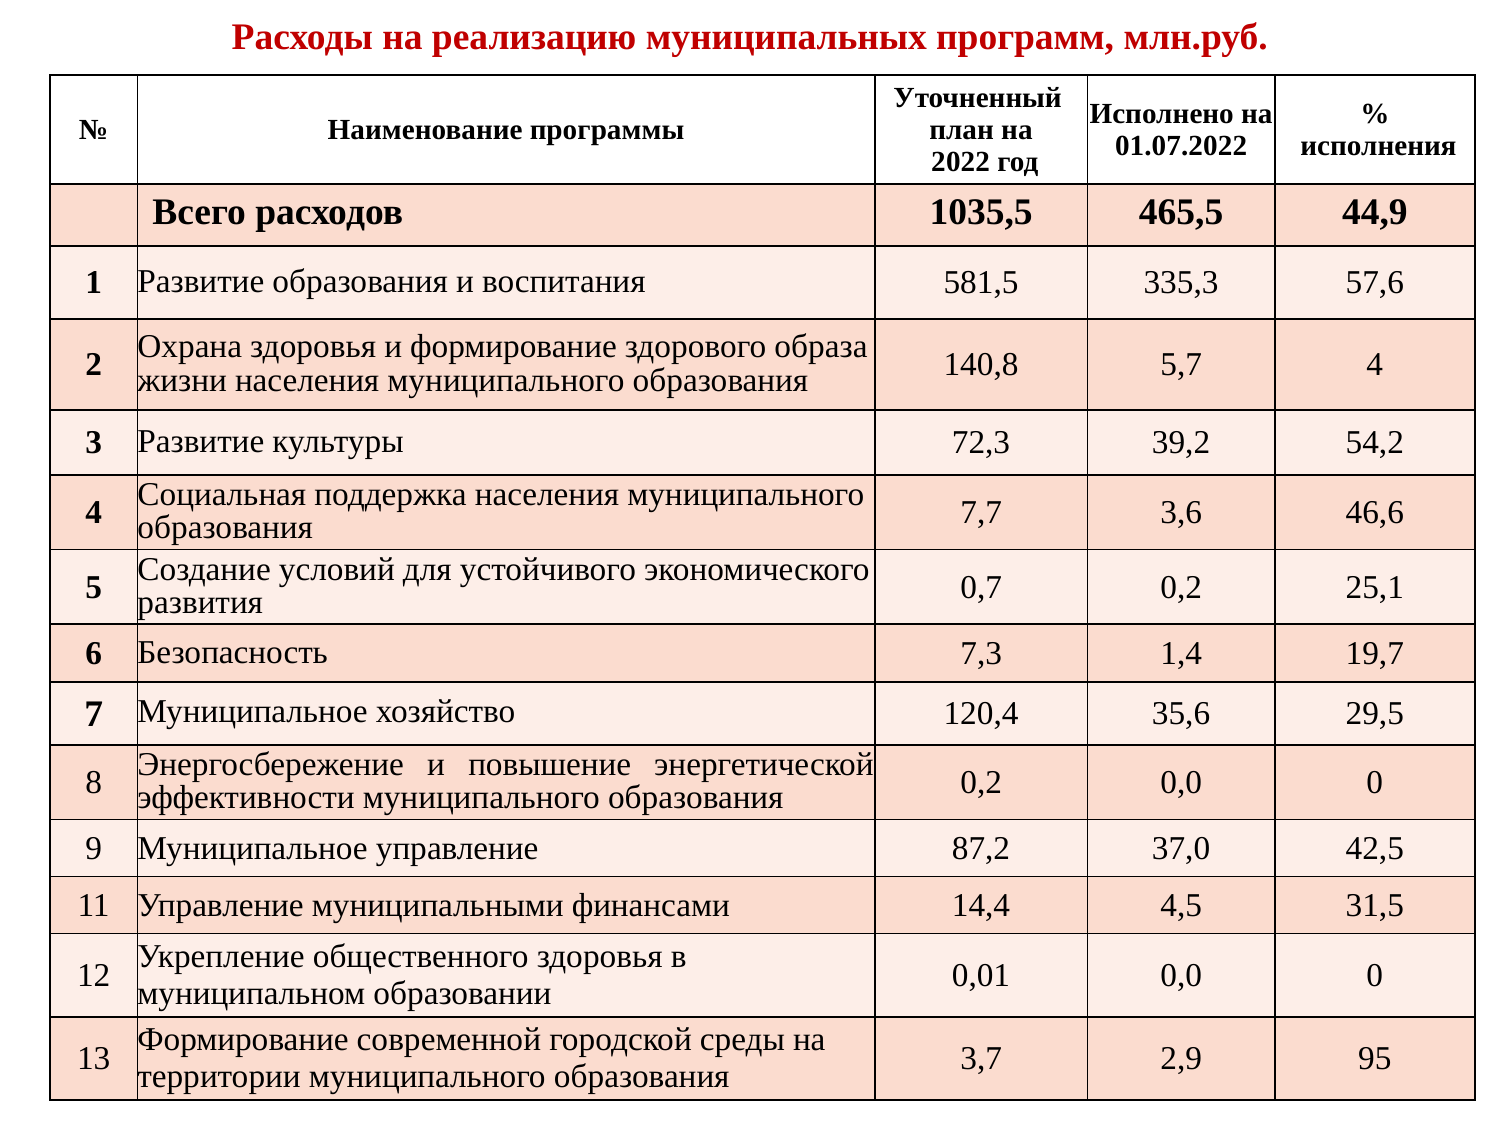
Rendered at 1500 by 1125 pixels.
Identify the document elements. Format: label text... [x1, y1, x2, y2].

table_cell 7,3 [876, 625, 1087, 681]
table_cell 4,5 [1088, 877, 1274, 933]
table_cell 6 [51, 625, 137, 681]
table_cell Создание условий для устойчивого экономического развития [138, 550, 874, 623]
table_cell 120,4 [876, 683, 1087, 744]
table_cell Укрепление общественного здоровья в муниципальном образовании [138, 934, 874, 1016]
table_cell 0 [1276, 746, 1474, 819]
table_cell Развитие образования и воспитания [138, 247, 874, 318]
table_cell 3,7 [876, 1018, 1087, 1099]
table_cell 19,7 [1276, 625, 1474, 681]
table_header Уточненный план на 2022 год [876, 76, 1087, 183]
table_cell 0,01 [876, 934, 1087, 1016]
table_cell 7 [51, 683, 137, 744]
table_header Наименование программы [138, 76, 874, 183]
table_cell 0,2 [1088, 550, 1274, 623]
table_header Исполнено на 01.07.2022 [1088, 76, 1274, 183]
table_cell 140,8 [876, 320, 1087, 409]
table_cell 0,2 [876, 746, 1087, 819]
table_cell 95 [1276, 1018, 1474, 1099]
table_cell 5,7 [1088, 320, 1274, 409]
title Расходы на реализацию муниципальных программ, млн.руб. [37, 12, 1463, 63]
table_header % исполнения [1276, 76, 1474, 183]
table_cell 72,3 [876, 411, 1087, 474]
table_cell 87,2 [876, 820, 1087, 876]
table_cell 4 [51, 476, 137, 549]
table_cell Муниципальное управление [138, 820, 874, 876]
table_cell 46,6 [1276, 476, 1474, 549]
table_cell 1,4 [1088, 625, 1274, 681]
table_cell 581,5 [876, 247, 1087, 318]
table_cell 11 [51, 877, 137, 933]
table_cell 12 [51, 934, 137, 1016]
table_cell Безопасность [138, 625, 874, 681]
table_cell 335,3 [1088, 247, 1274, 318]
table_cell 37,0 [1088, 820, 1274, 876]
table_header № [51, 76, 137, 183]
table_cell Муниципальное хозяйство [138, 683, 874, 744]
table_cell 3 [51, 411, 137, 474]
table_cell 0,0 [1088, 746, 1274, 819]
table_cell Формирование современной городской среды на территории муниципального образования [138, 1018, 874, 1099]
table_cell 13 [51, 1018, 137, 1099]
table_cell Всего расходов [138, 185, 874, 245]
table_cell 1035,5 [876, 185, 1087, 245]
table_cell 25,1 [1276, 550, 1474, 623]
table_cell 9 [51, 820, 137, 876]
table_cell 31,5 [1276, 877, 1474, 933]
table_cell 0,0 [1088, 934, 1274, 1016]
table_cell 2 [51, 320, 137, 409]
table_cell Охрана здоровья и формирование здорового образа жизни населения муниципального образования [138, 320, 874, 409]
table_cell 0 [1276, 934, 1474, 1016]
table_cell 4 [1276, 320, 1474, 409]
table_cell 465,5 [1088, 185, 1274, 245]
table_cell 0,7 [876, 550, 1087, 623]
table_cell Развитие культуры [138, 411, 874, 474]
table_cell [51, 185, 137, 245]
table_cell 1 [51, 247, 137, 318]
table_cell Социальная поддержка населения муниципального образования [138, 476, 874, 549]
table_cell 8 [51, 746, 137, 819]
table_cell 5 [51, 550, 137, 623]
table_cell 57,6 [1276, 247, 1474, 318]
table_cell 44,9 [1276, 185, 1474, 245]
table_cell 35,6 [1088, 683, 1274, 744]
table_cell 42,5 [1276, 820, 1474, 876]
table_cell 3,6 [1088, 476, 1274, 549]
table_cell Управление муниципальными финансами [138, 877, 874, 933]
table_cell 7,7 [876, 476, 1087, 549]
table_cell 14,4 [876, 877, 1087, 933]
table_cell 54,2 [1276, 411, 1474, 474]
table_cell 2,9 [1088, 1018, 1274, 1099]
table_cell Энергосбережение и повышение энергетической эффективности муниципального образования [138, 746, 874, 819]
table_cell 39,2 [1088, 411, 1274, 474]
table_cell 29,5 [1276, 683, 1474, 744]
